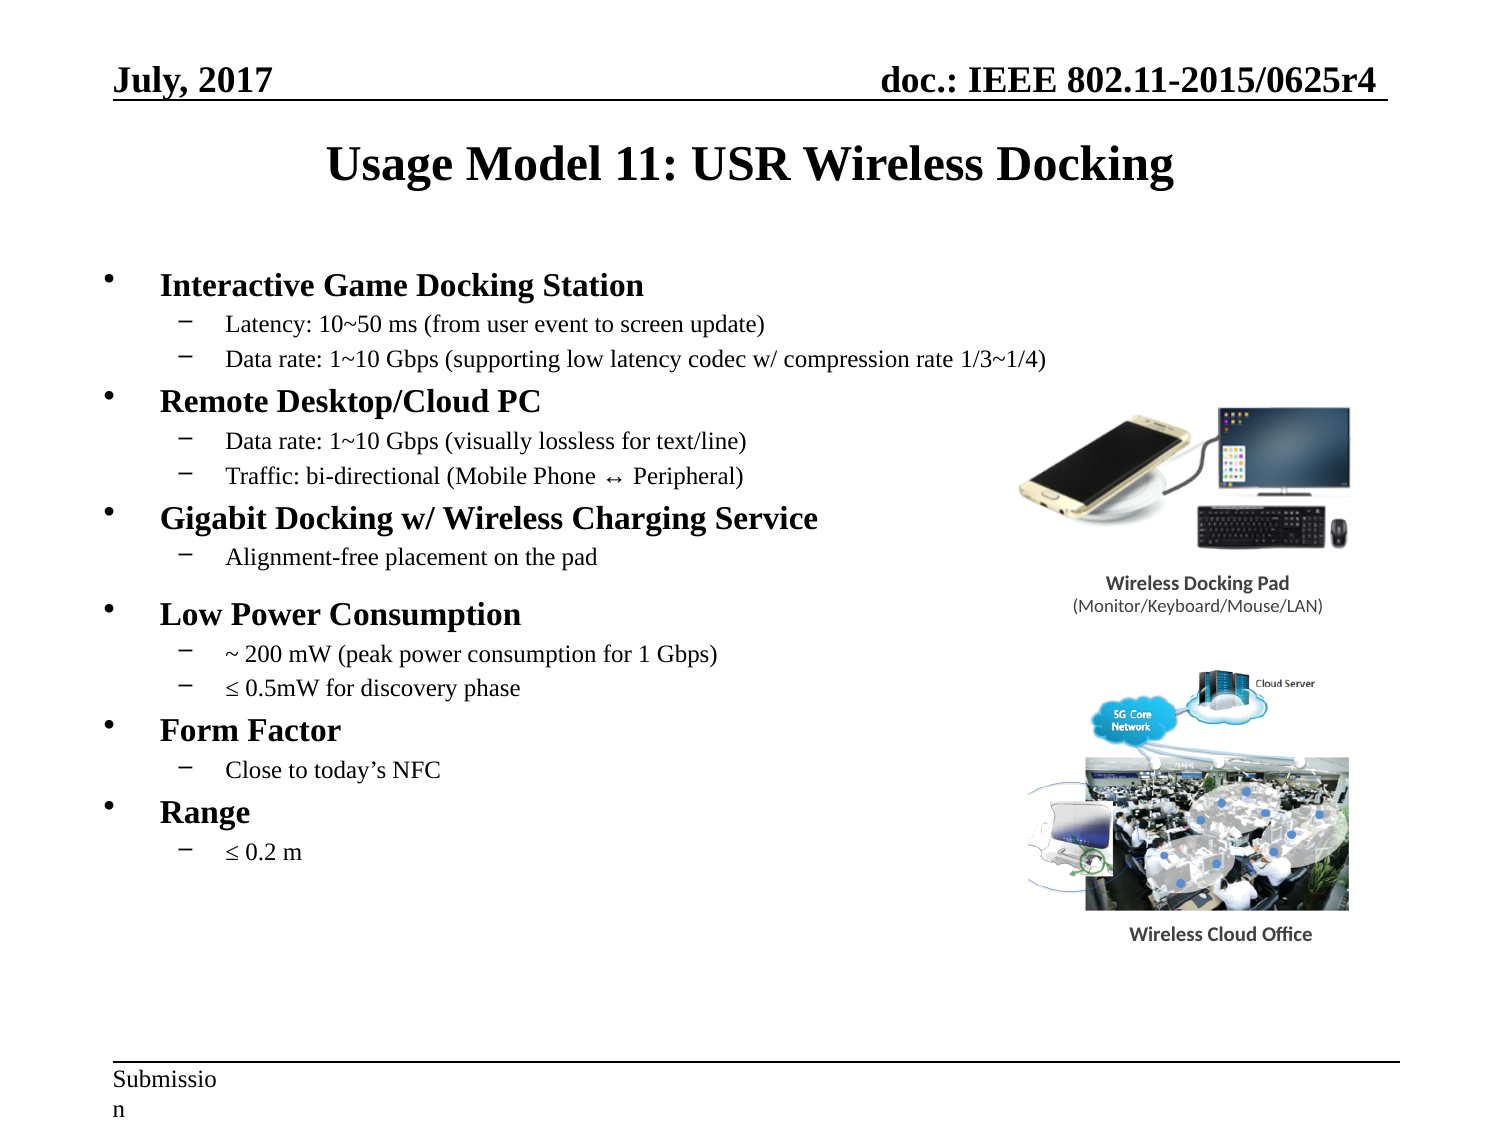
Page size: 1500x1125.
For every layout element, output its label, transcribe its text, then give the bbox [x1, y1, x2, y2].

text_box Interactive Game Docking Station Latency: 10~50 ms (from user event to screen update) Data rate: 1~10 Gbps (supporting low latency codec w/ compression rate 1/3~1/4) Remote Desktop/Cloud PC Data rate: 1~10 Gbps (visually lossless for text/line) Traffic: bi-directional (Mobile Phone ↔ Peripheral) Gigabit Docking w/ Wireless Charging Service Alignment-free placement on the pad Low Power Consumption ~ 200 mW (peak power consumption for 1 Gbps) ≤ 0.5mW for discovery phase Form Factor Close to today’s NFC Range ≤ 0.2 m [88, 255, 1364, 1024]
text_box Usage Model 11: USR Wireless Docking [112, 112, 1388, 208]
picture [1028, 664, 1360, 916]
text_box Wireless Docking Pad (Monitor/Keyboard/Mouse/LAN) [1062, 581, 1333, 623]
text_box Wireless Cloud Office [1096, 924, 1346, 952]
picture [1011, 395, 1360, 573]
